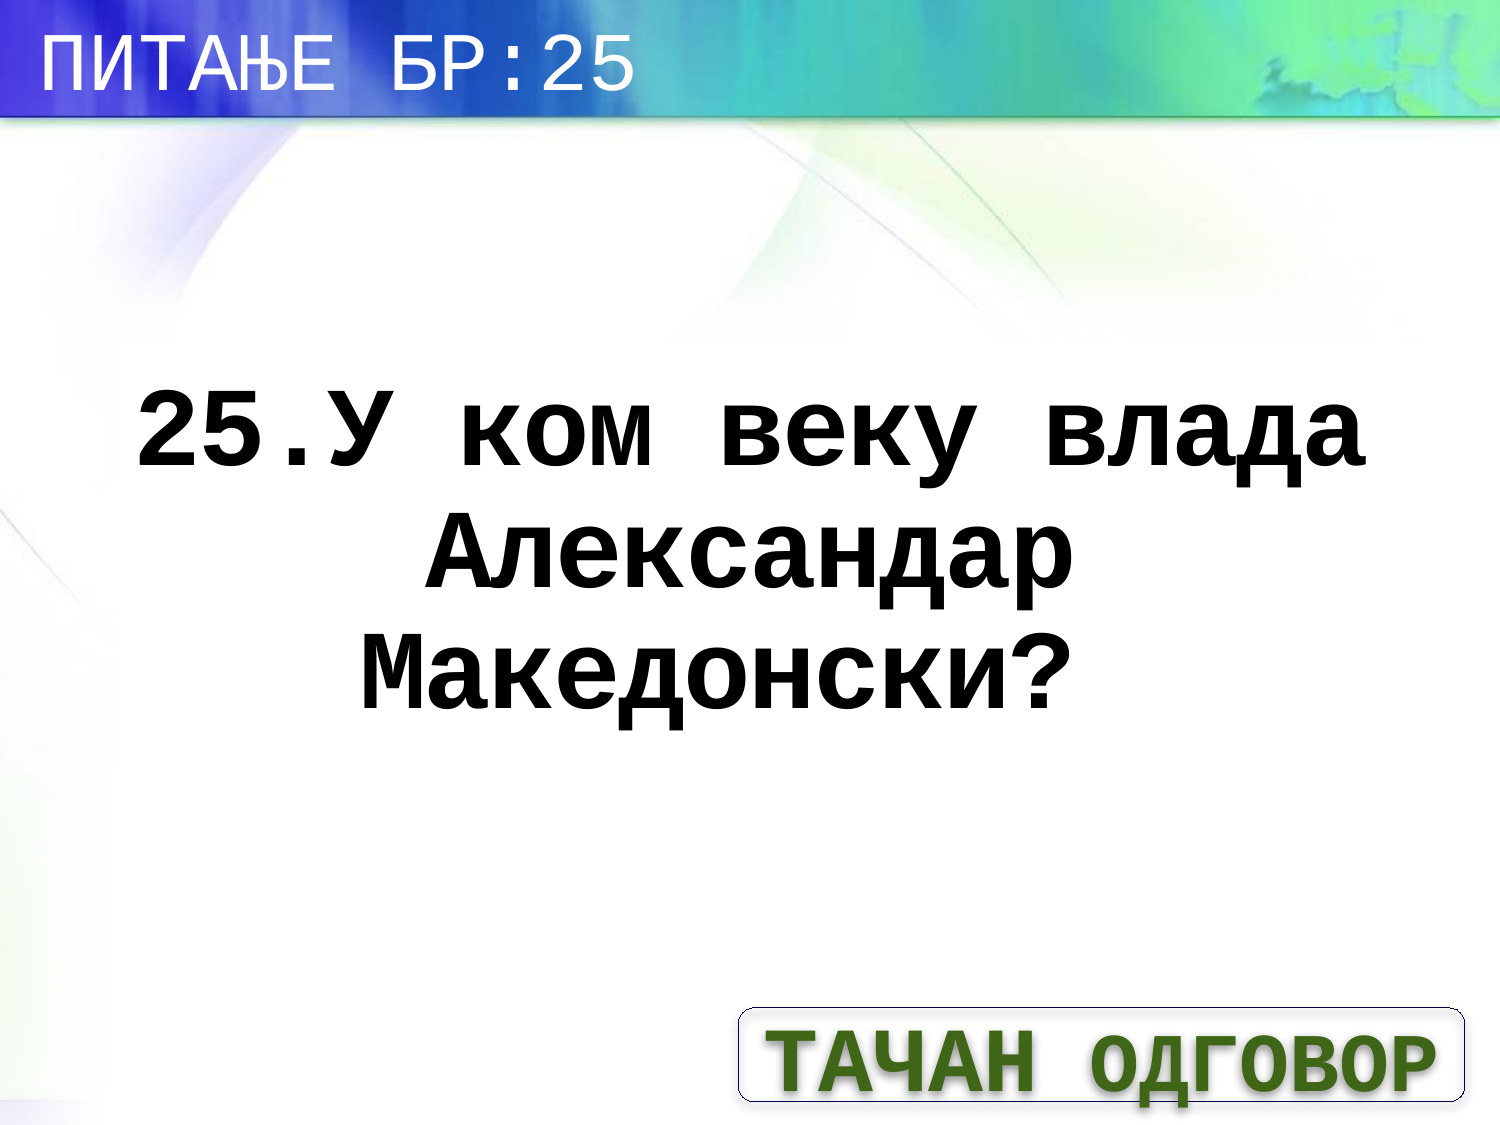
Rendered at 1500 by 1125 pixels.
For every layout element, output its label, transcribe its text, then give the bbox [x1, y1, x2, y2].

picture [0, 0, 1500, 1125]
text_box ПИТАЊЕ БР:25 [23, 0, 692, 115]
text_box ТАЧАН ОДГОВОР [738, 1007, 1465, 1102]
title 25.У ком веку влада Александар Македонски? [93, 152, 1407, 950]
